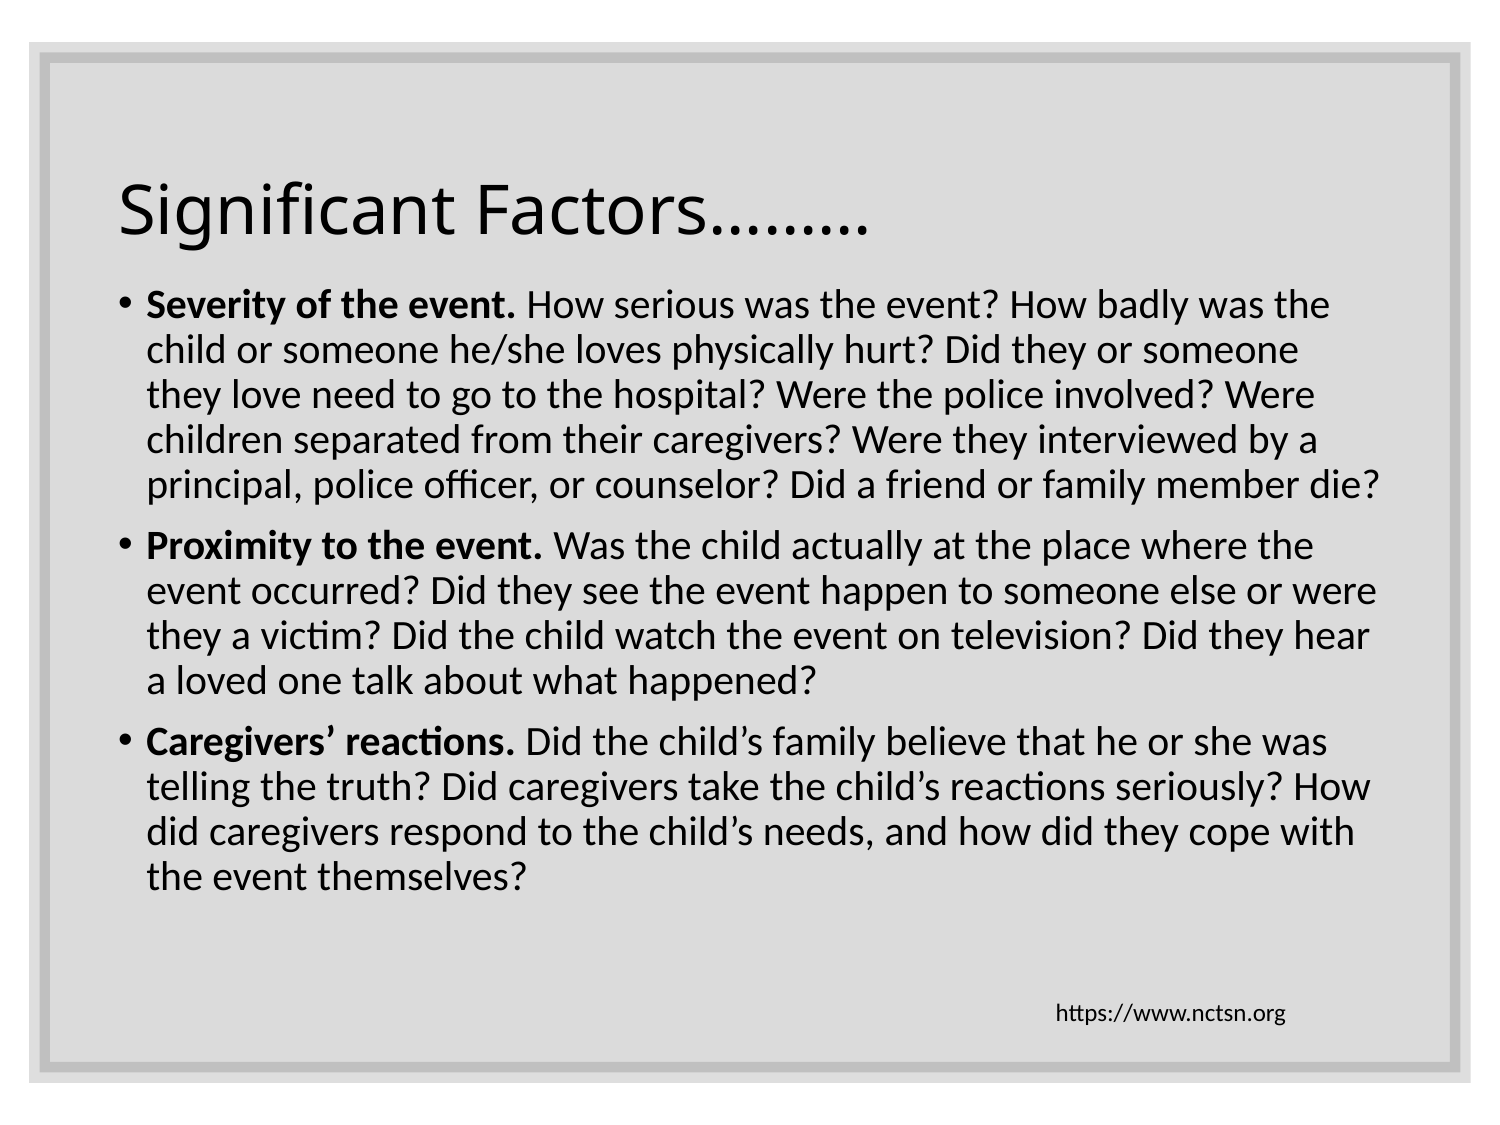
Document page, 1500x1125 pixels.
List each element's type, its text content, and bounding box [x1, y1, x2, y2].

title Significant Factors……… [103, 103, 1397, 275]
text_box [38, 51, 1461, 1073]
list Severity of the event. How serious was the event? How badly was the child or someone he/she loves physically hurt? Did they or someone they love need to go to the hospital? Were the police involved? Were children separated from their caregivers? Were they interviewed by a principal, police officer, or counselor? Did a friend or family member die? Proximity to the event. Was the child actually at the place where the event occurred? Did they see the event happen to someone else or were they a victim? Did the child watch the event on television? Did they hear a loved one talk about what happened? Caregivers’ reactions. Did the child’s family believe that he or she was telling the truth? Did caregivers take the child’s reactions seriously? How did caregivers respond to the child’s needs, and how did they cope with the event themselves? [103, 275, 1397, 973]
text_box https://www.nctsn.org [1040, 989, 1400, 1034]
